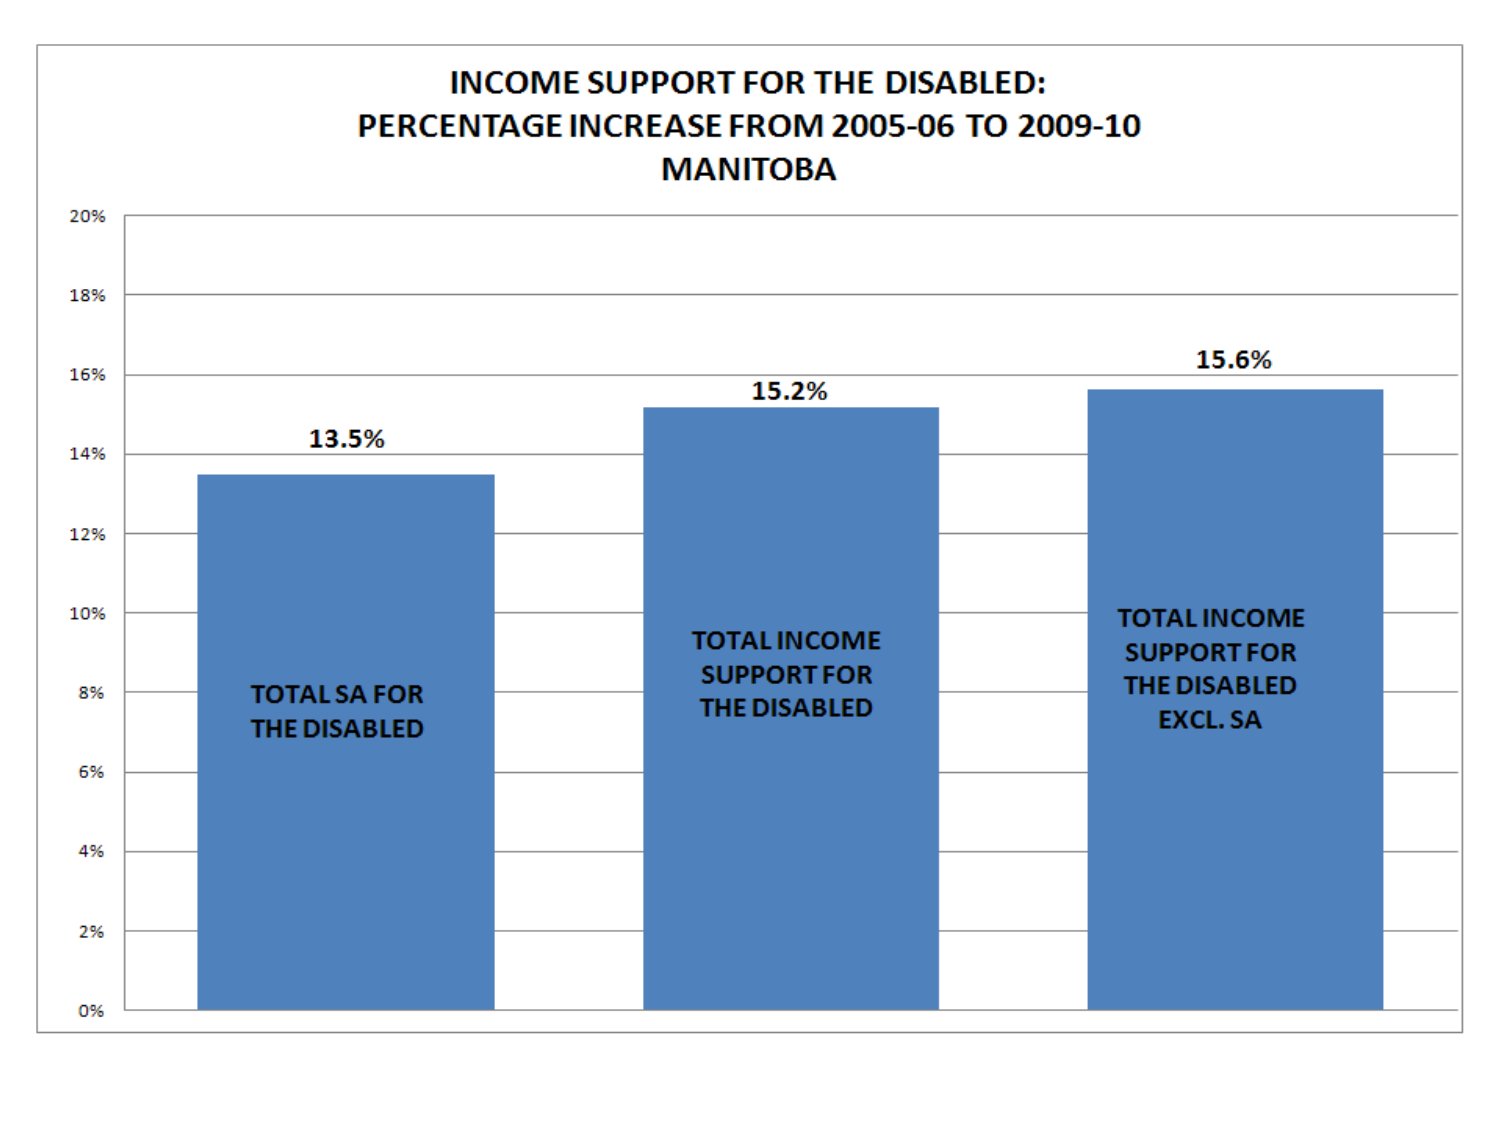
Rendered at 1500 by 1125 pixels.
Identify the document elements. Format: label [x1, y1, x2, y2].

picture [35, 43, 1465, 1036]
